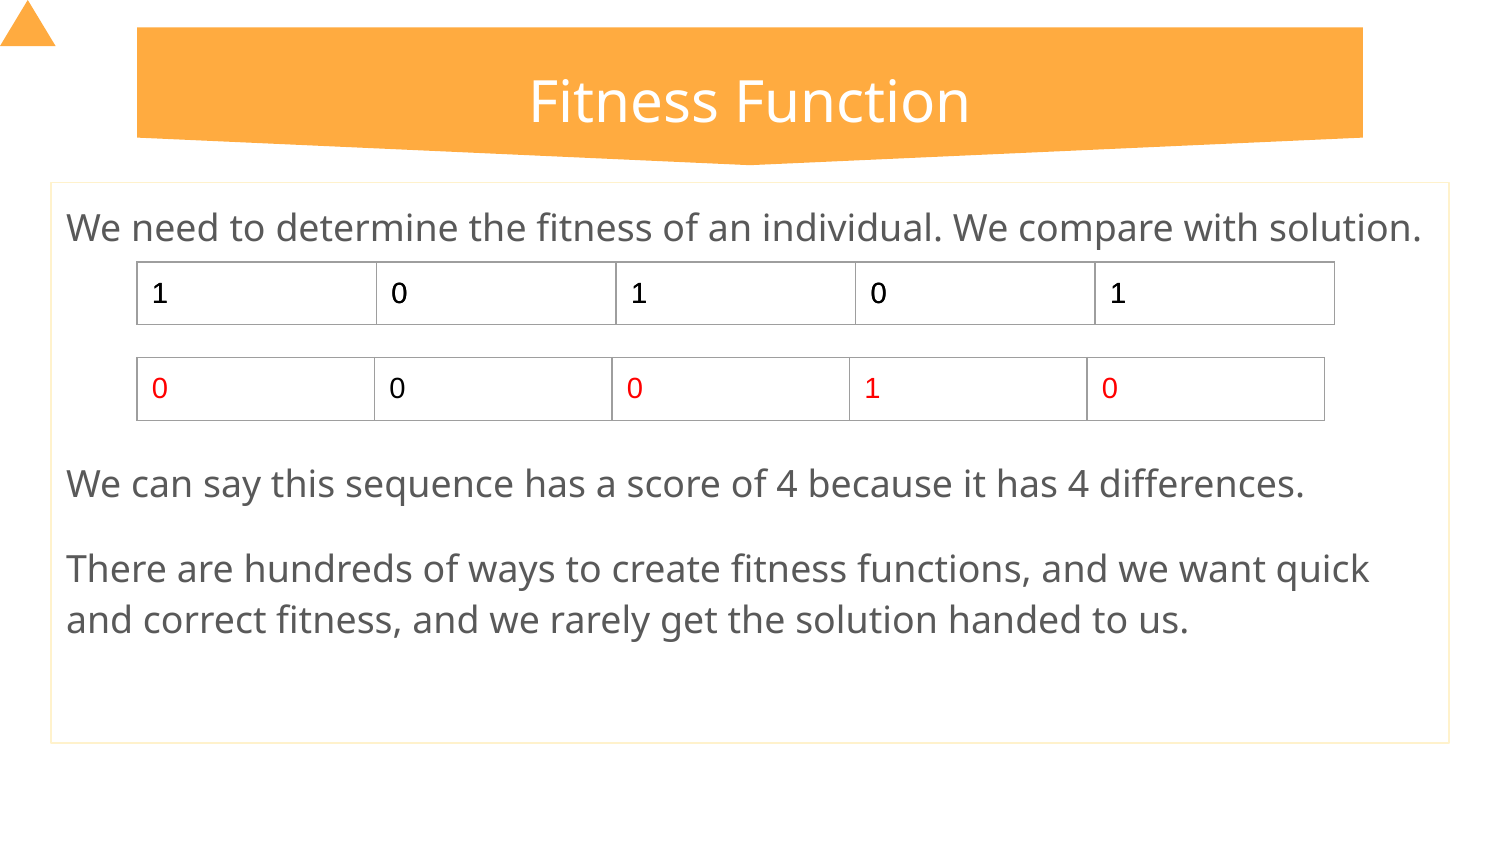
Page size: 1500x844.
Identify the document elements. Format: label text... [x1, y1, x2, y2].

text_box [137, 27, 1363, 49]
table_header 1 [1096, 263, 1334, 324]
title Fitness Function [51, 49, 1449, 144]
table_header 0 [377, 263, 615, 324]
table_header 1 [617, 263, 855, 324]
table_header 1 [138, 263, 376, 324]
table_header 0 [856, 263, 1094, 324]
table_header 0 [375, 358, 611, 420]
table_header 0 [613, 358, 849, 420]
table_header 0 [1088, 358, 1324, 420]
text_box [279, 144, 1221, 166]
table_header 0 [138, 358, 374, 420]
list We need to determine the fitness of an individual. We compare with solution. We can say this sequence has a score of 4 because it has 4 differences. There are hundreds of ways to create fitness functions, and we want quick and correct fitness, and we rarely get the solution handed to us. [51, 182, 1449, 744]
text_box [0, 0, 56, 47]
table_header 1 [850, 358, 1086, 420]
